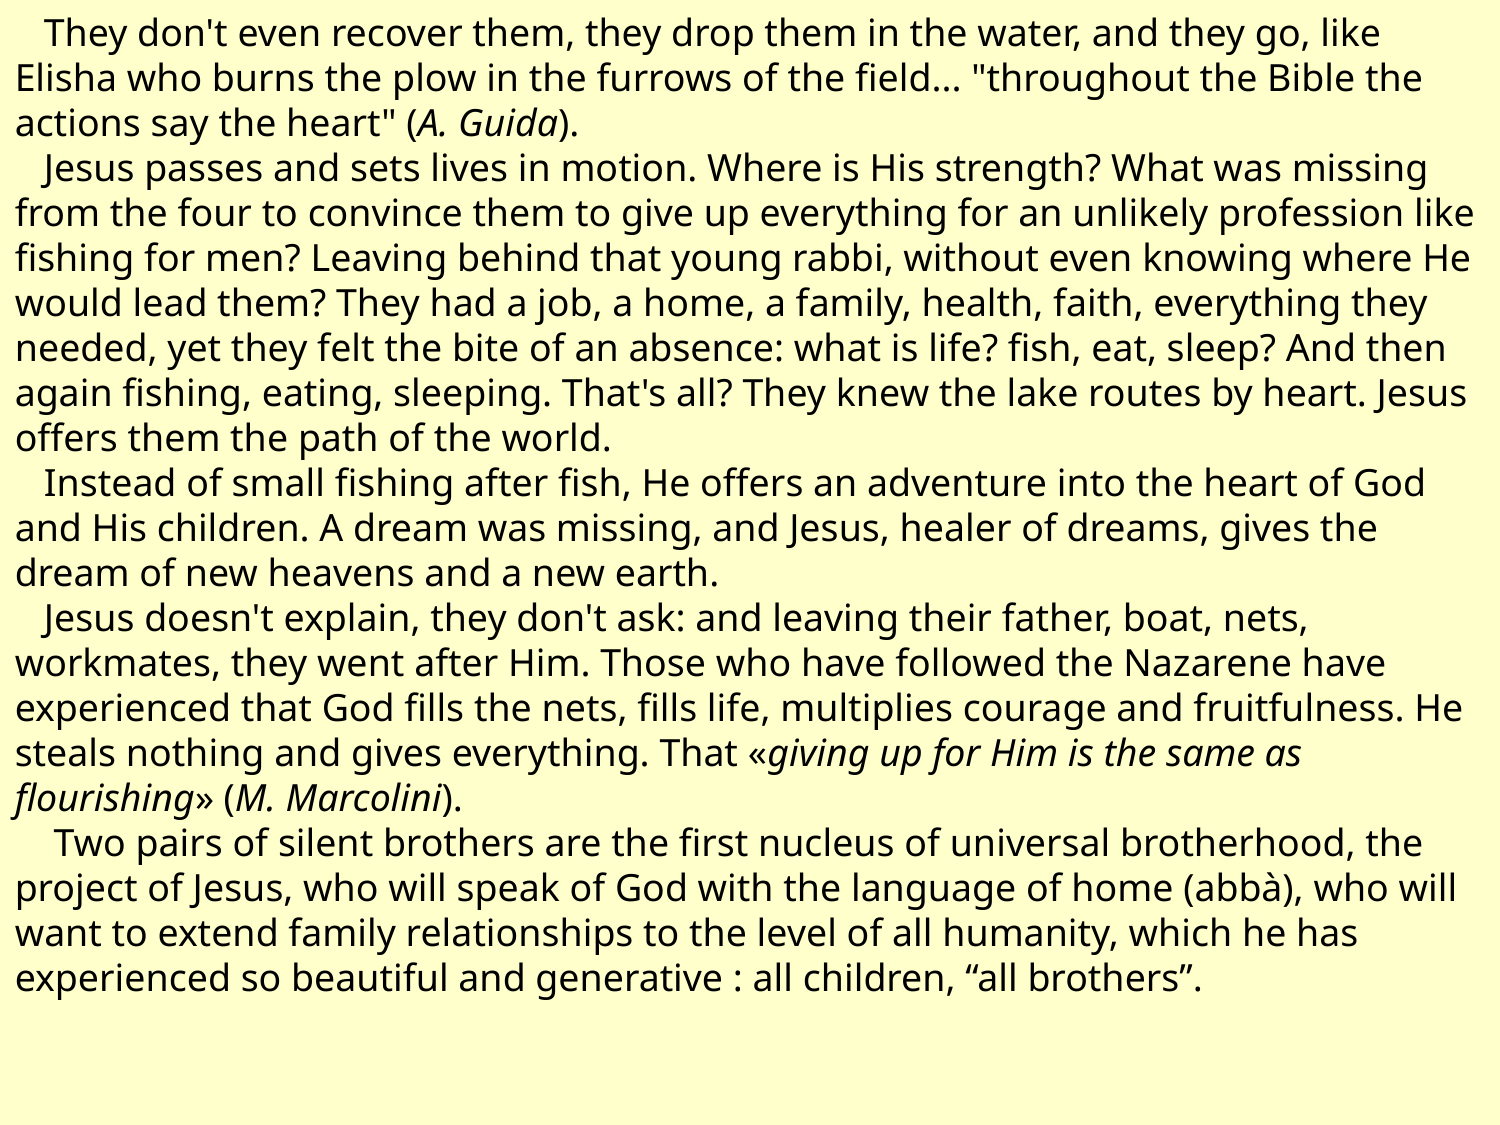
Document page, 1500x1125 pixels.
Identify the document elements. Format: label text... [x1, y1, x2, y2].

text_box They don't even recover them, they drop them in the water, and they go, like Elisha who burns the plow in the furrows of the field... "throughout the Bible the actions say the heart" (A. Guida). Jesus passes and sets lives in motion. Where is His strength? What was missing from the four to convince them to give up everything for an unlikely profession like fishing for men? Leaving behind that young rabbi, without even knowing where He would lead them? They had a job, a home, a family, health, faith, everything they needed, yet they felt the bite of an absence: what is life? fish, eat, sleep? And then again fishing, eating, sleeping. That's all? They knew the lake routes by heart. Jesus offers them the path of the world. Instead of small fishing after fish, He offers an adventure into the heart of God and His children. A dream was missing, and Jesus, healer of dreams, gives the dream of new heavens and a new earth. Jesus doesn't explain, they don't ask: and leaving their father, boat, nets, workmates, they went after Him. Those who have followed the Nazarene have experienced that God fills the nets, fills life, multiplies courage and fruitfulness. He steals nothing and gives everything. That «giving up for Him is the same as flourishing» (M. Marcolini). Two pairs of silent brothers are the first nucleus of universal brotherhood, the project of Jesus, who will speak of God with the language of home (abbà), who will want to extend family relationships to the level of all humanity, which he has experienced so beautiful and generative : all children, “all brothers”. [0, 2, 1500, 1007]
